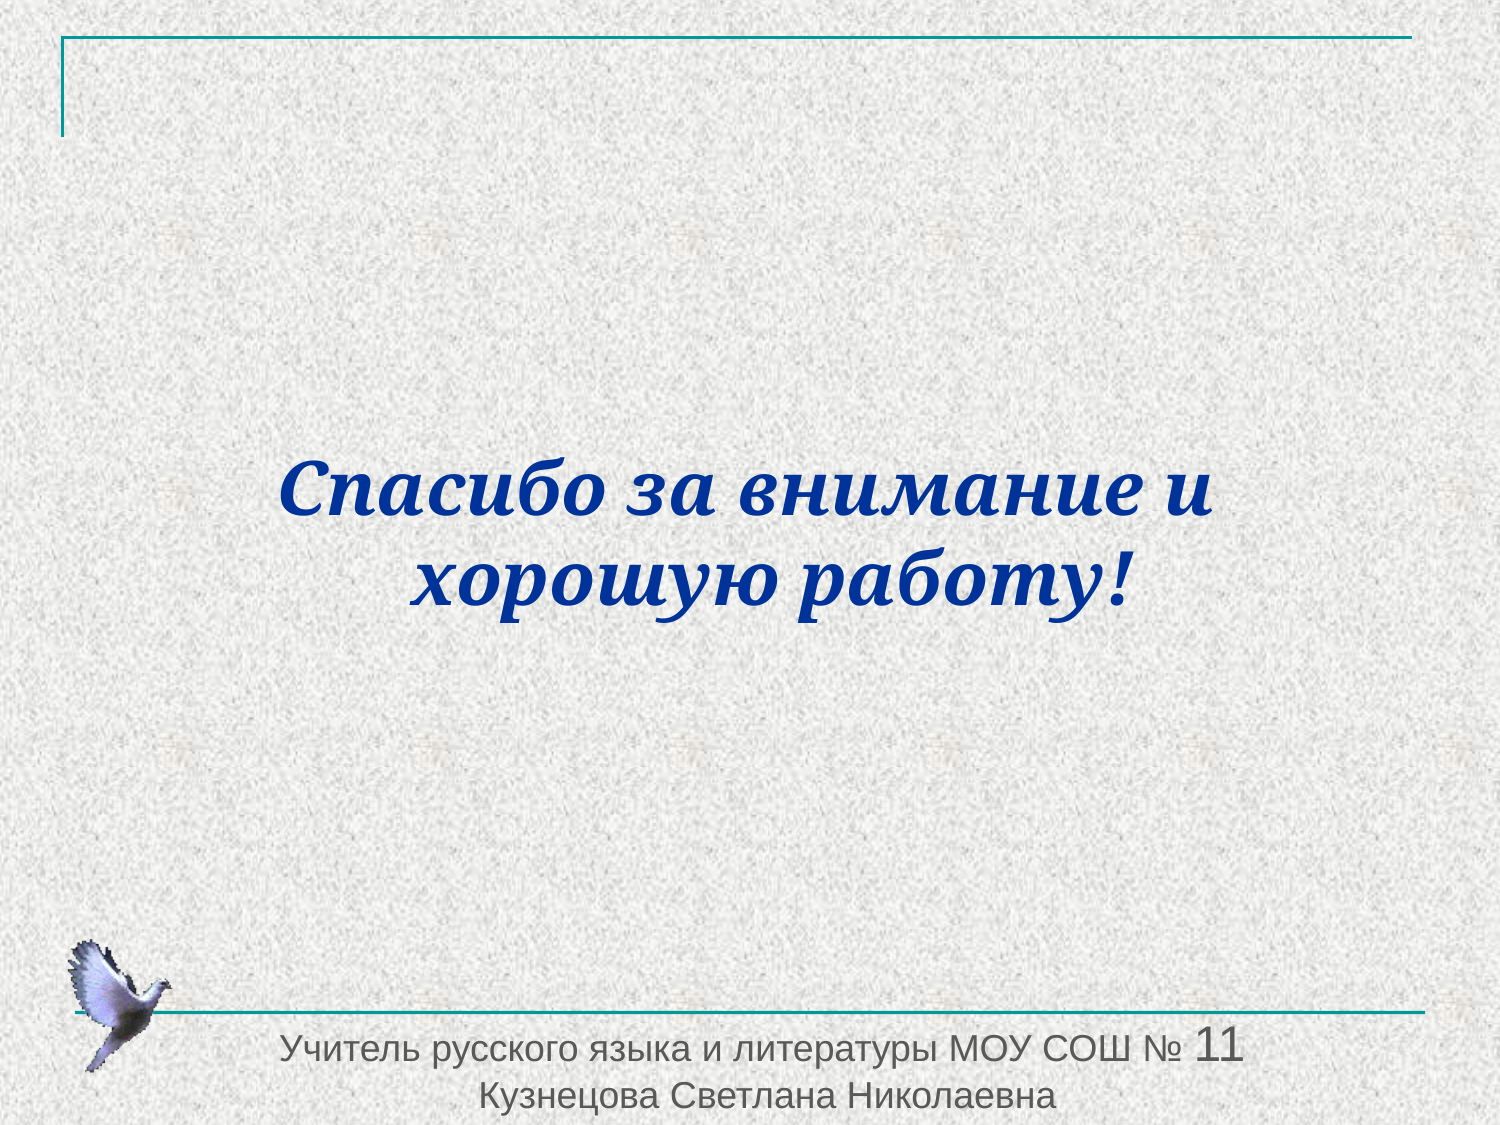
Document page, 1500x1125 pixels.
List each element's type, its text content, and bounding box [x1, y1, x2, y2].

list Спасибо за внимание и хорошую работу! [70, 327, 1421, 868]
text_box Учитель русского языка и литературы МОУ СОШ № 11 Кузнецова Светлана Николаевна [152, 1003, 1383, 1124]
picture [0, 0, 1500, 1125]
